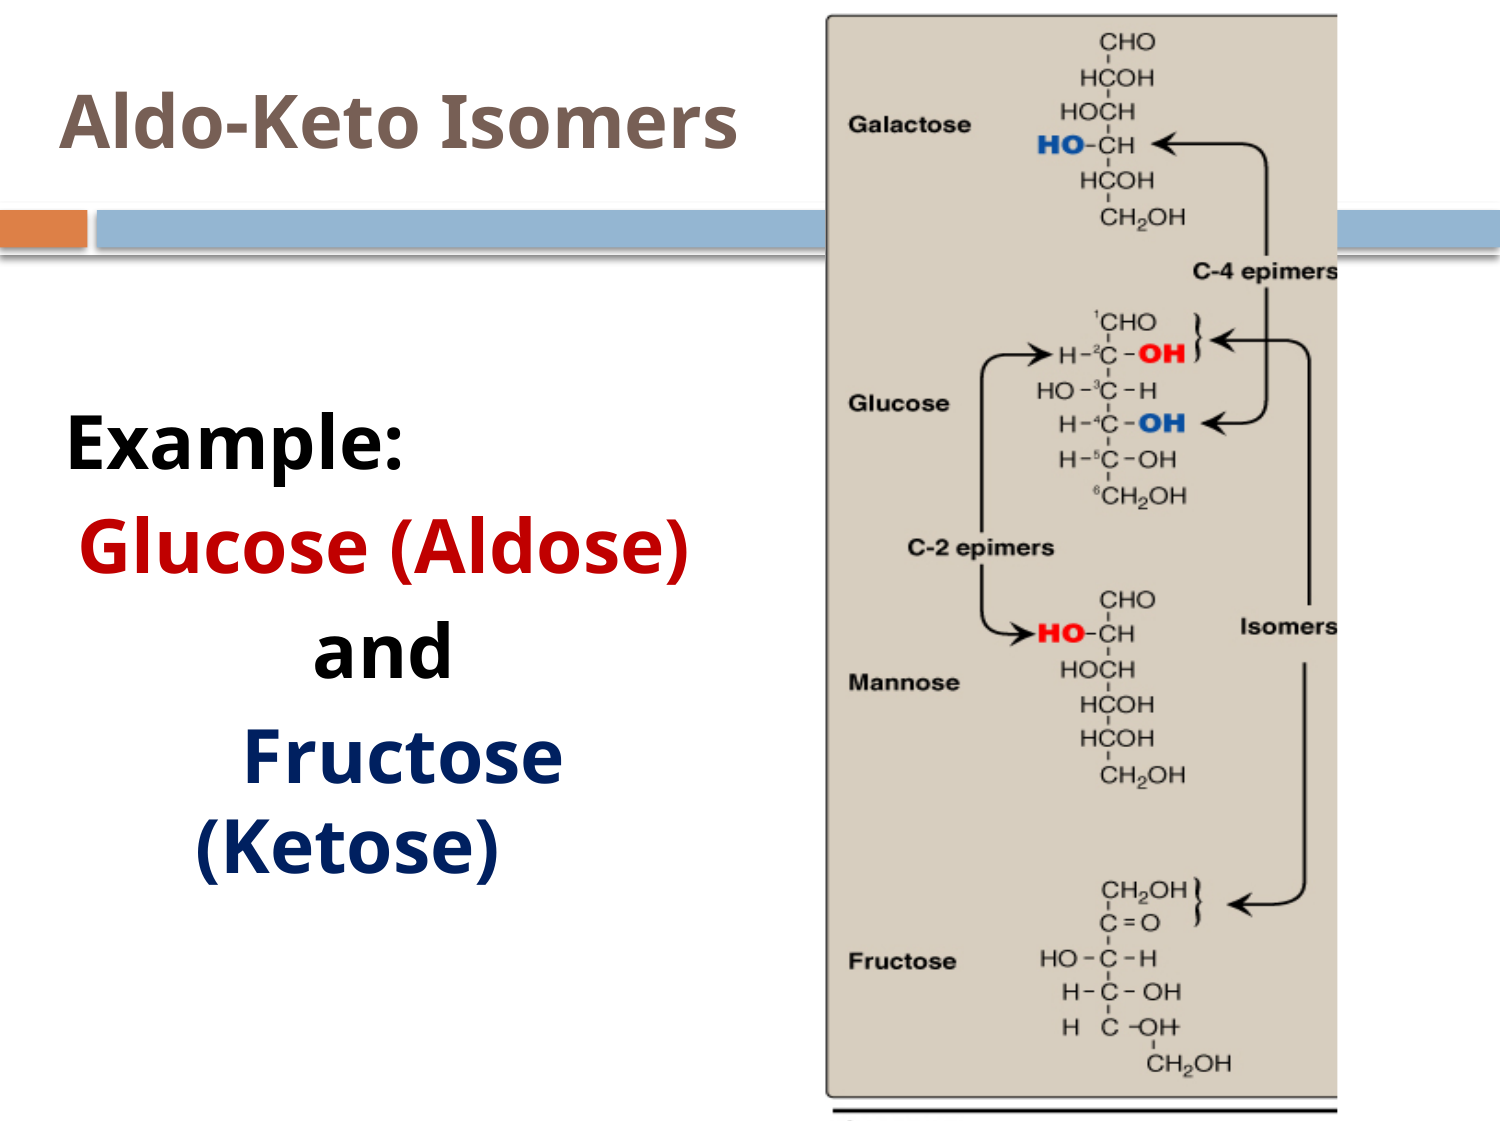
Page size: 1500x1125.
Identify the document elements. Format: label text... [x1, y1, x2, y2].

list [824, 13, 1338, 1121]
list Example: Glucose (Aldose) and Fructose (Ketose) [50, 299, 738, 1050]
title Aldo-Keto Isomers [37, 37, 763, 200]
